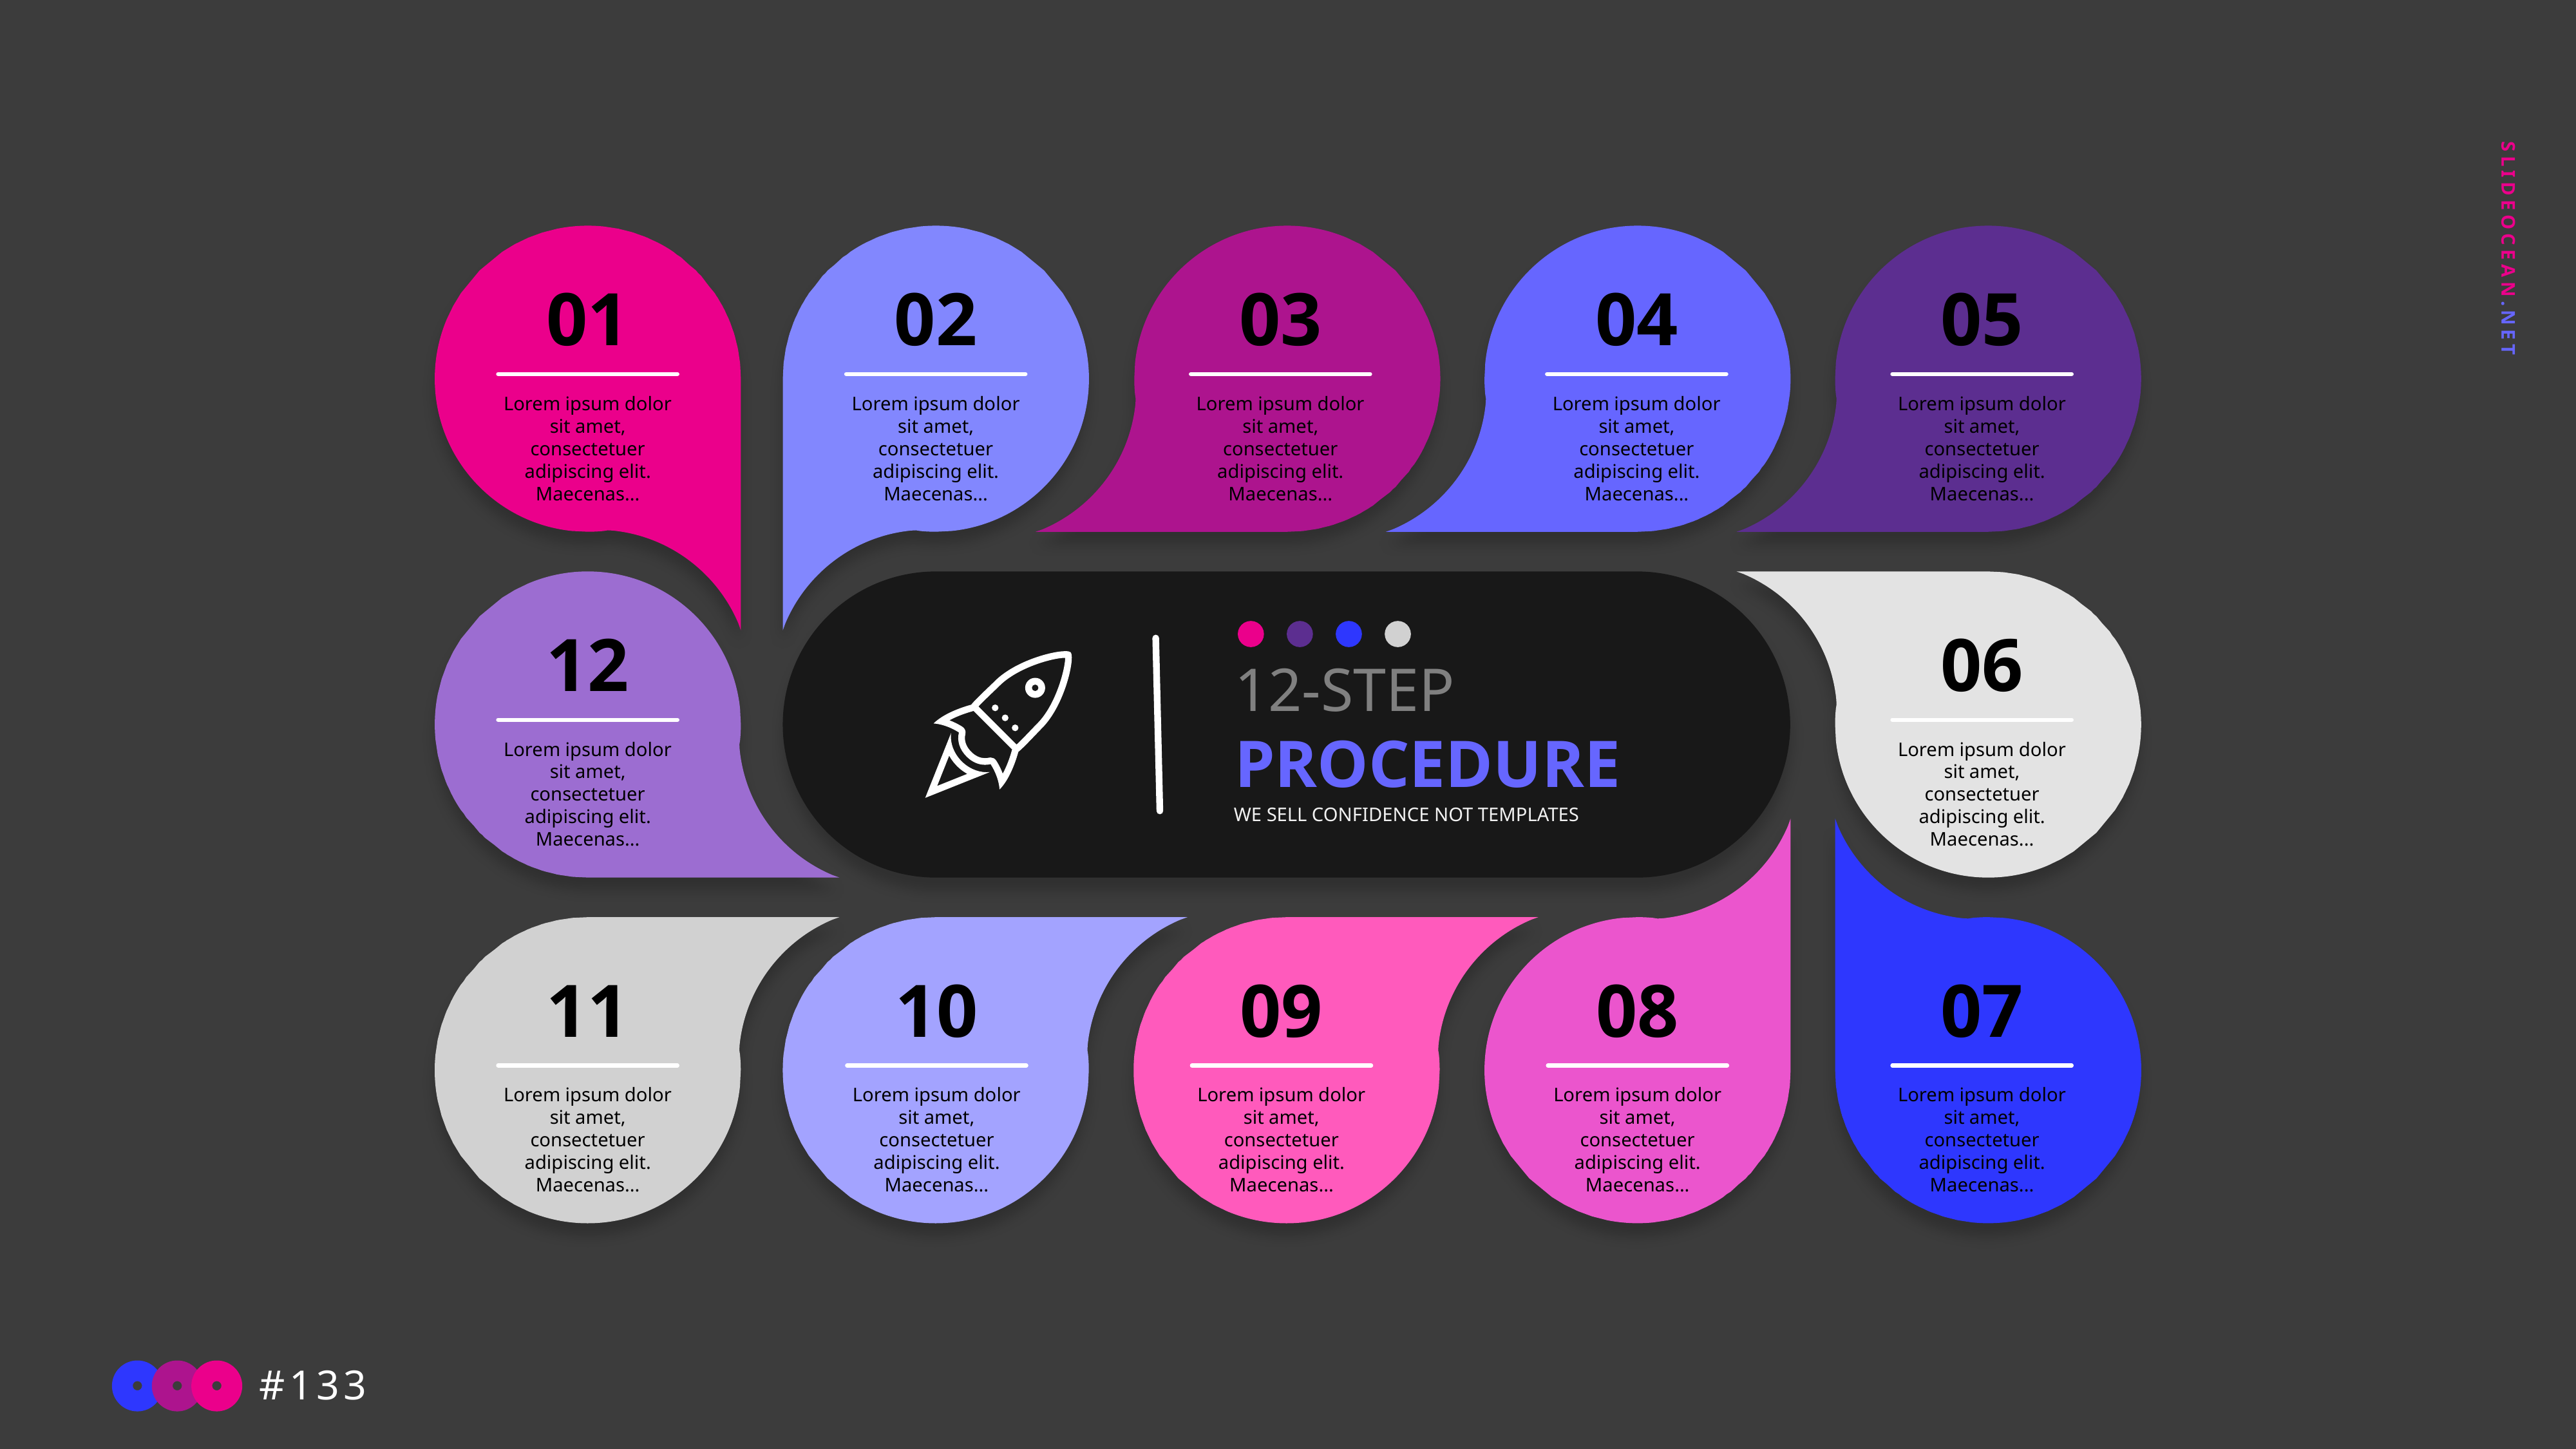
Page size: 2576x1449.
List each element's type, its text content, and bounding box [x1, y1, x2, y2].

text_box 12-STEP PROCEDURE [1225, 647, 1631, 806]
text_box WE SELL CONFIDENCE NOT TEMPLATES [1224, 798, 1589, 830]
text_box #133 [259, 1359, 435, 1408]
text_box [434, 225, 741, 571]
text_box [925, 733, 990, 798]
text_box [1383, 620, 1412, 649]
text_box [1484, 818, 1791, 1224]
text_box [1285, 620, 1314, 649]
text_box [434, 916, 782, 1224]
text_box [1155, 638, 1160, 811]
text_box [1441, 225, 1791, 533]
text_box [434, 571, 840, 878]
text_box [782, 225, 1090, 631]
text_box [1791, 225, 2142, 533]
text_box [1334, 620, 1363, 649]
text_box [1236, 620, 1265, 649]
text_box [1090, 225, 1441, 533]
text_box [1835, 878, 2142, 1224]
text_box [782, 916, 1133, 1224]
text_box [1736, 571, 2142, 878]
text_box [933, 651, 1072, 790]
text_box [1133, 916, 1484, 1224]
text_box [840, 570, 1736, 879]
